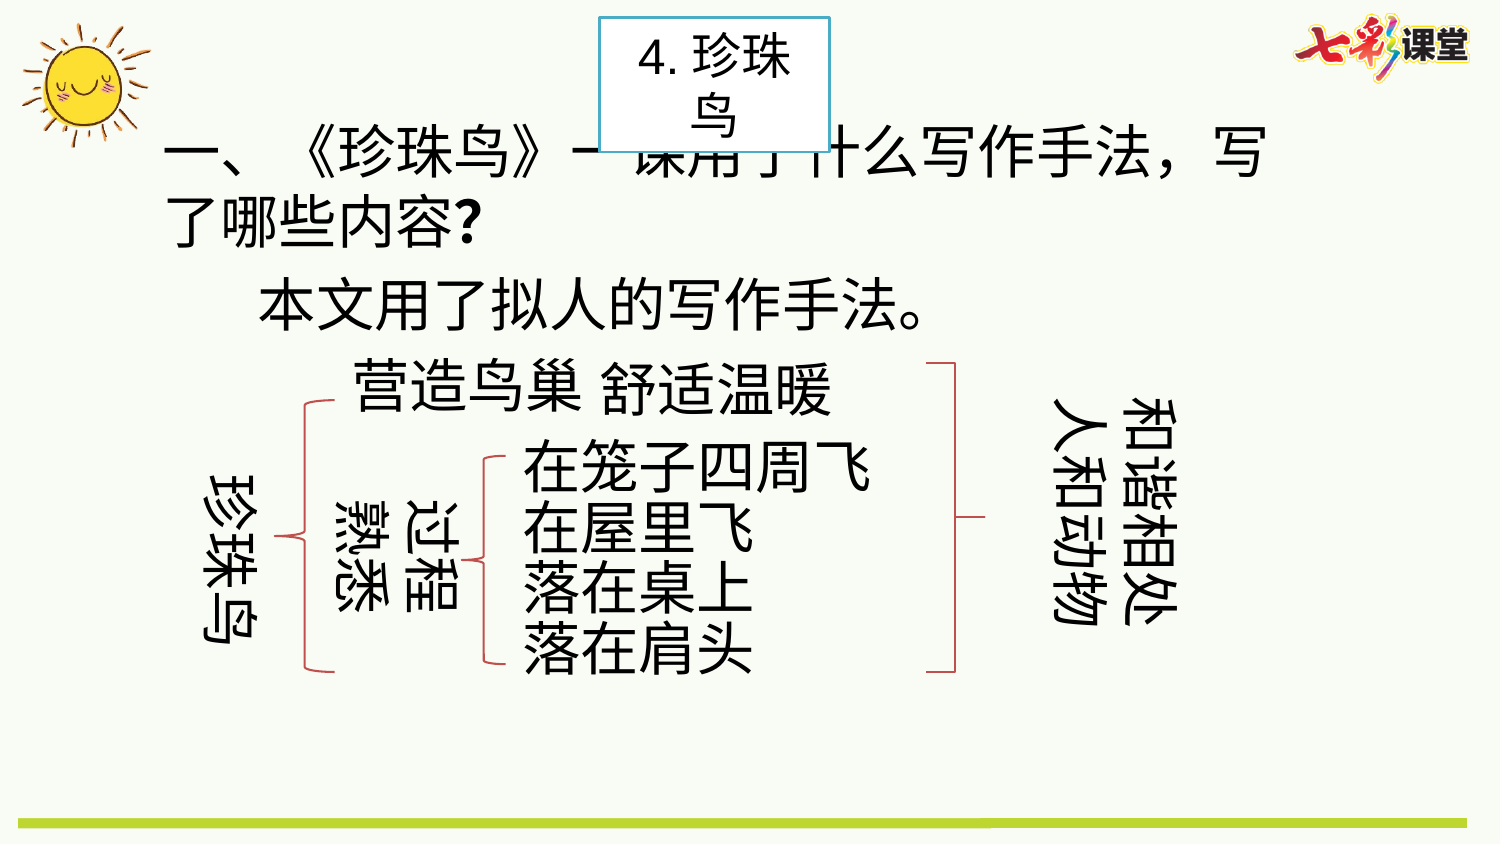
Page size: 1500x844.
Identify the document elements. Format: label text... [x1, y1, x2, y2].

text_box 营造鸟巢 [336, 342, 599, 427]
text_box 4.珍珠鸟 [598, 16, 831, 153]
text_box 落在桌上 [507, 569, 770, 604]
picture [1291, 9, 1472, 87]
text_box 在笼子四周飞 [507, 423, 888, 508]
text_box 落在肩头 [507, 604, 770, 690]
text_box 珍珠鸟 [173, 459, 275, 651]
text_box 和谐相处 人和动物 [1021, 381, 1264, 739]
text_box 过程 熟悉 [304, 484, 477, 617]
text_box [275, 399, 335, 674]
text_box [926, 362, 986, 673]
text_box 一、《珍珠鸟》一课用了什么写作手法，写了哪些内容？ [147, 108, 1341, 264]
text_box 舒适温暖 [585, 346, 848, 423]
picture [0, 0, 173, 172]
text_box [477, 454, 506, 666]
picture [18, 771, 1467, 844]
text_box 在屋里飞 [507, 483, 770, 569]
text_box 本文用了拟人的写作手法。 [243, 260, 1245, 346]
